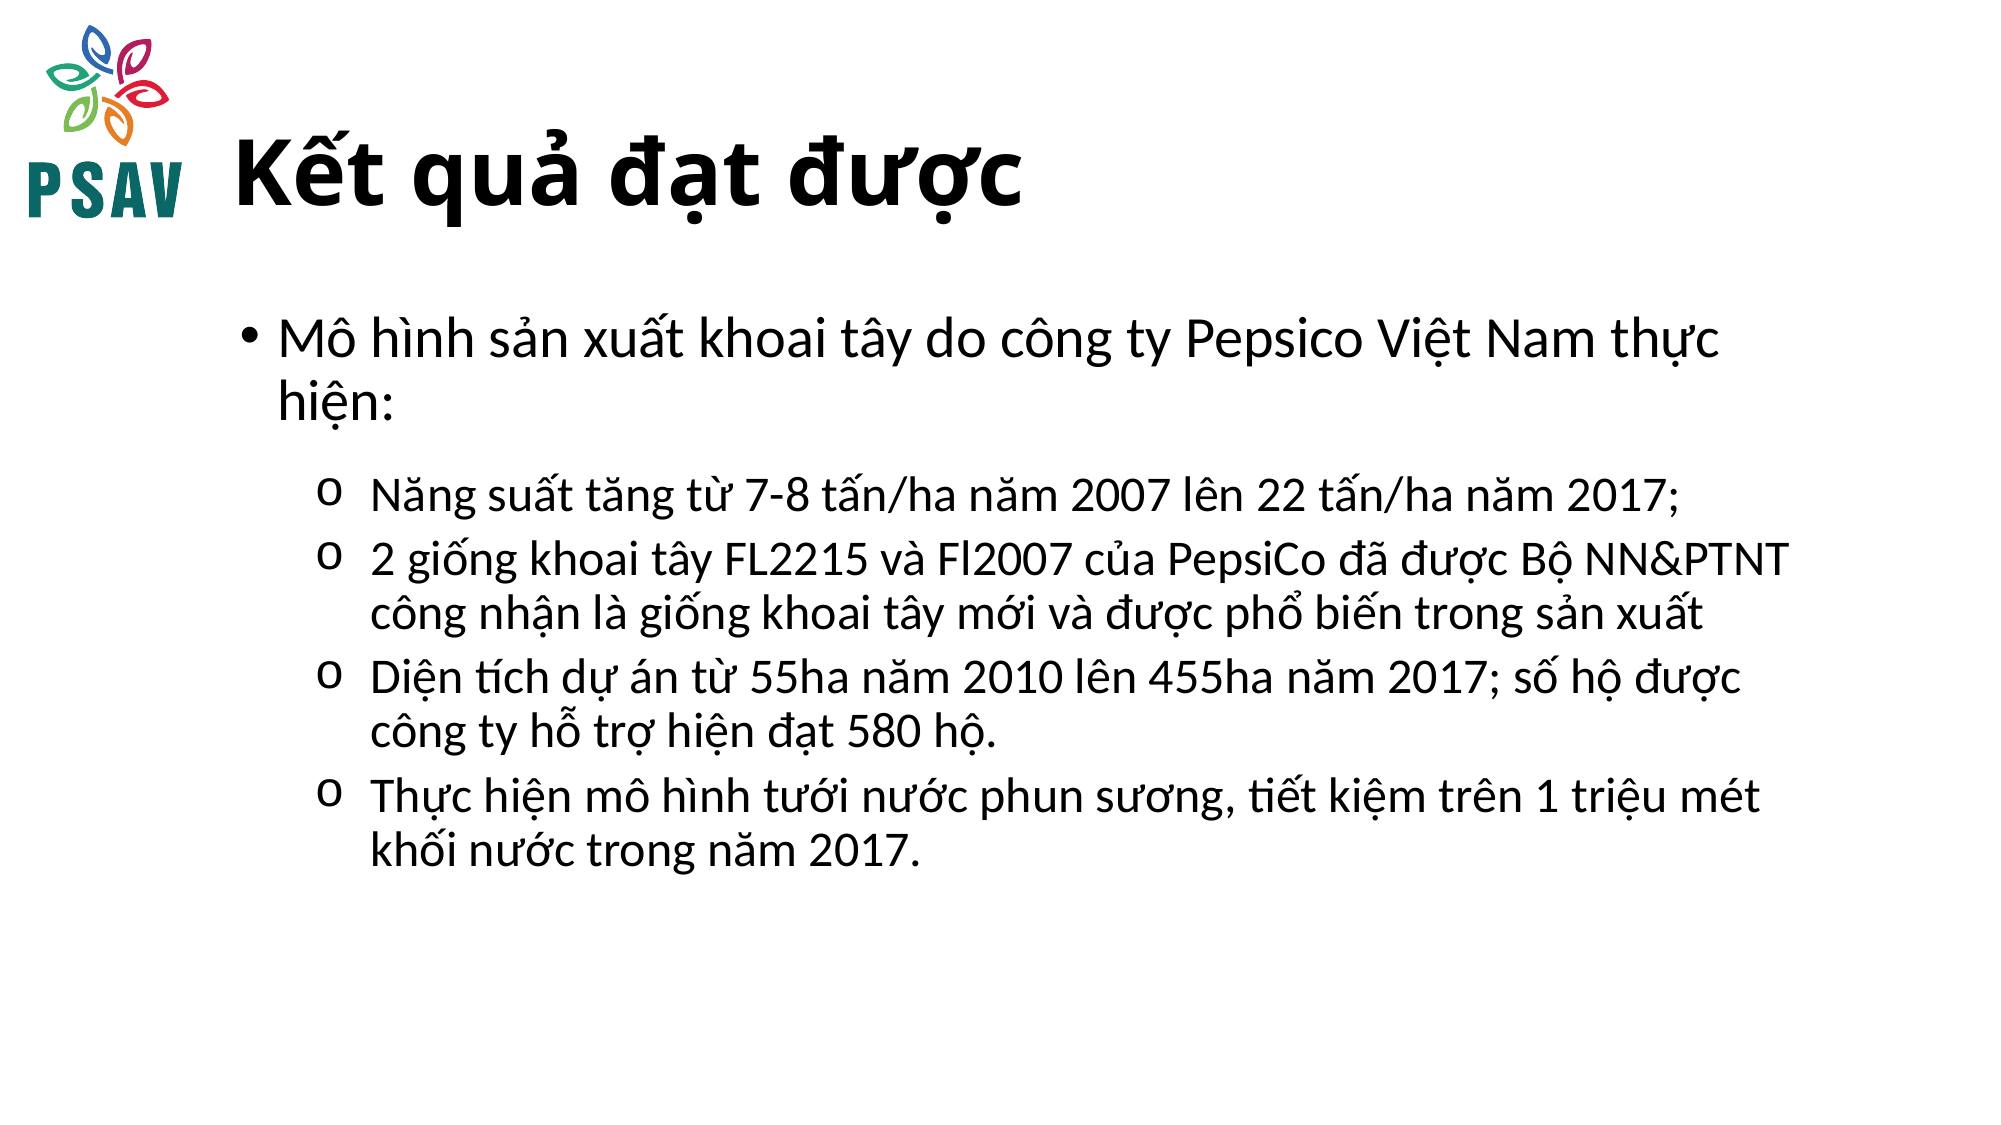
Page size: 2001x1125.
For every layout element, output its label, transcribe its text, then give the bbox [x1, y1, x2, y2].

list Mô hình sản xuất khoai tây do công ty Pepsico Việt Nam thực hiện: Năng suất tăng từ 7-8 tấn/ha năm 2007 lên 22 tấn/ha năm 2017; 2 giống khoai tây FL2215 và Fl2007 của PepsiCo đã được Bộ NN&PTNT công nhận là giống khoai tây mới và được phổ biến trong sản xuất Diện tích dự án từ 55ha năm 2010 lên 455ha năm 2017; số hộ được công ty hỗ trợ hiện đạt 580 hộ. Thực hiện mô hình tưới nước phun sương, tiết kiệm trên 1 triệu mét khối nước trong năm 2017. [224, 299, 1863, 1014]
picture [26, 25, 189, 236]
title Kết quả đạt được [216, 59, 1863, 278]
